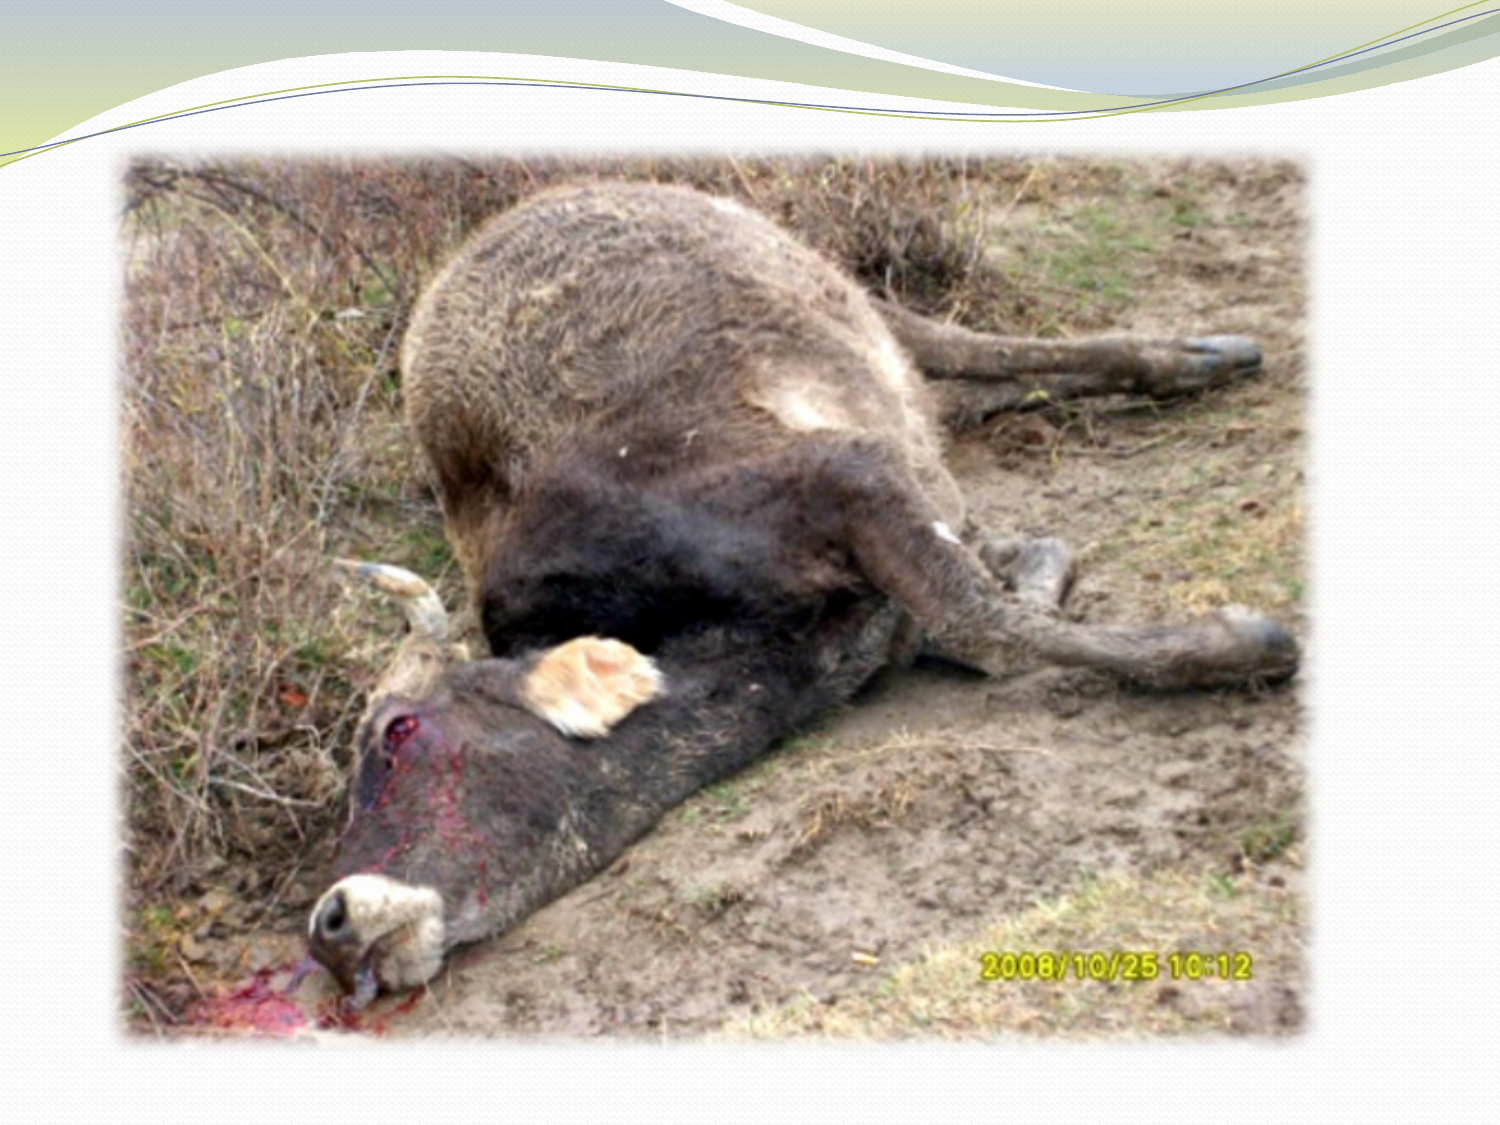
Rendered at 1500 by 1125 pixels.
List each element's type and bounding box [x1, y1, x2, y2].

picture [105, 140, 1325, 1056]
